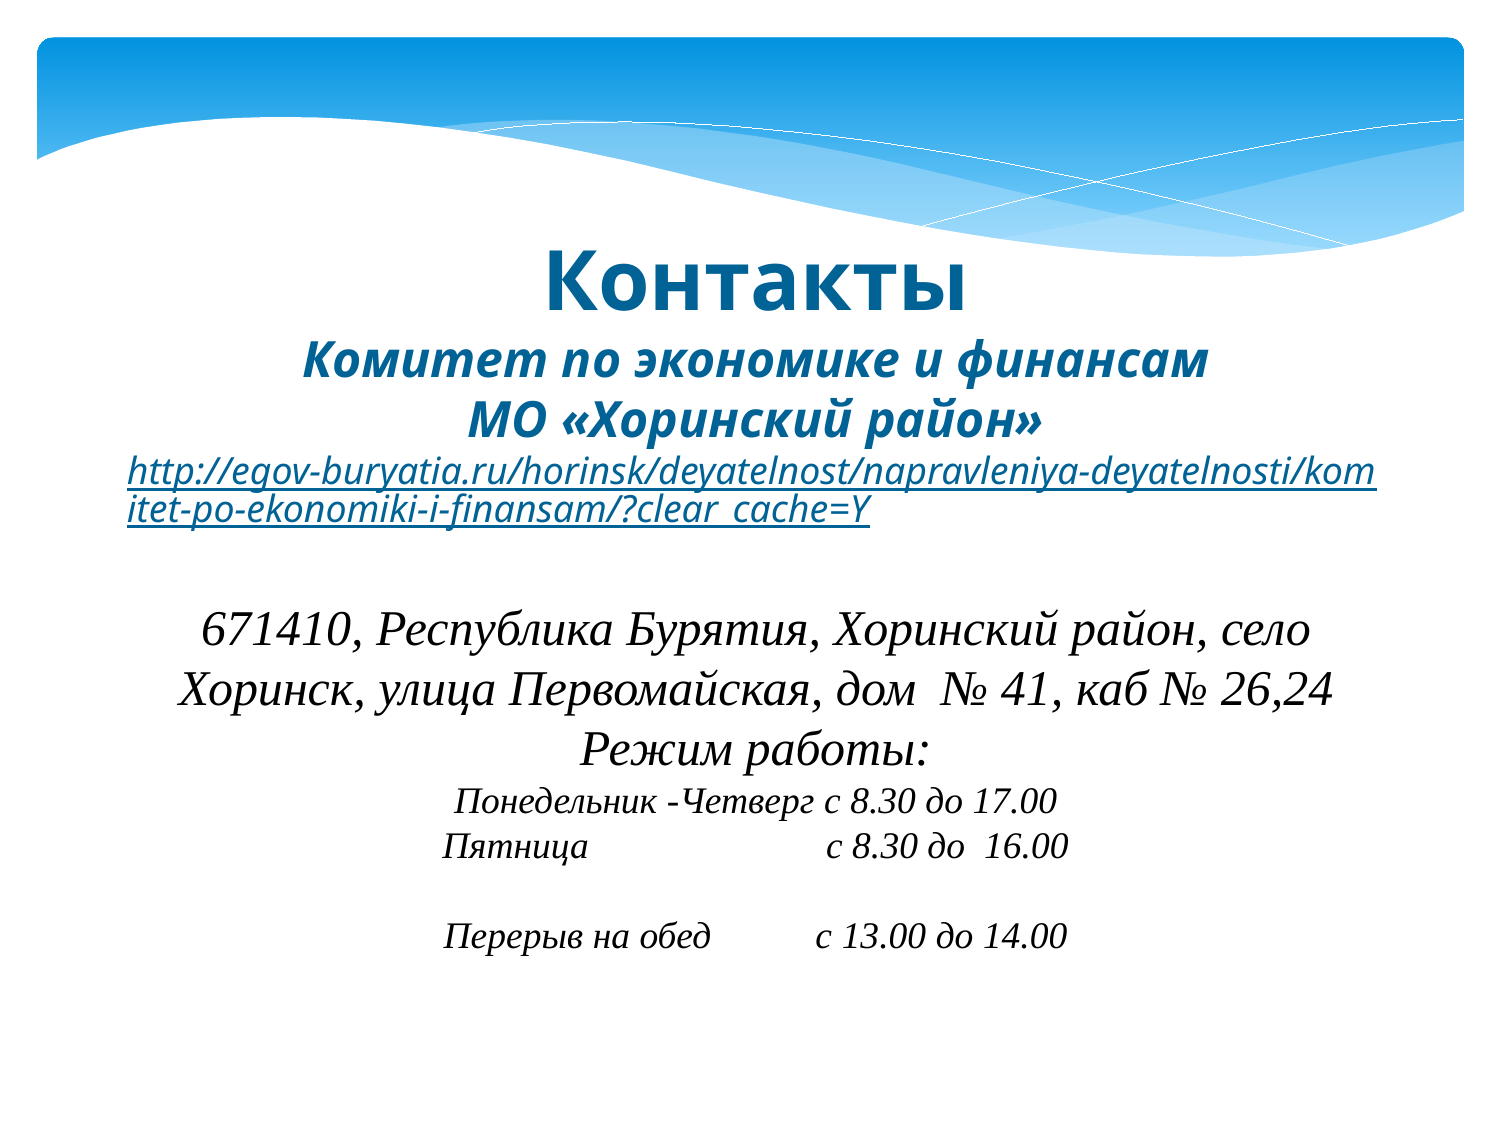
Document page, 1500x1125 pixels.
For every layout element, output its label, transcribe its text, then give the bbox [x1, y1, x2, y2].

text_box Контакты Комитет по экономике и финансам МО «Хоринский район» http://egov-buryatia.ru/horinsk/deyatelnost/napravleniya-deyatelnosti/komitet-po-ekonomiki-i-finansam/?clear_cache=Y 671410, Республика Бурятия, Хоринский район, село Хоринск, улица Первомайская, дом № 41, каб № 26,24 Режим работы: Понедельник -Четверг с 8.30 до 17.00 Пятница с 8.30 до 16.00 Перерыв на обед с 13.00 до 14.00 [112, 219, 1400, 926]
